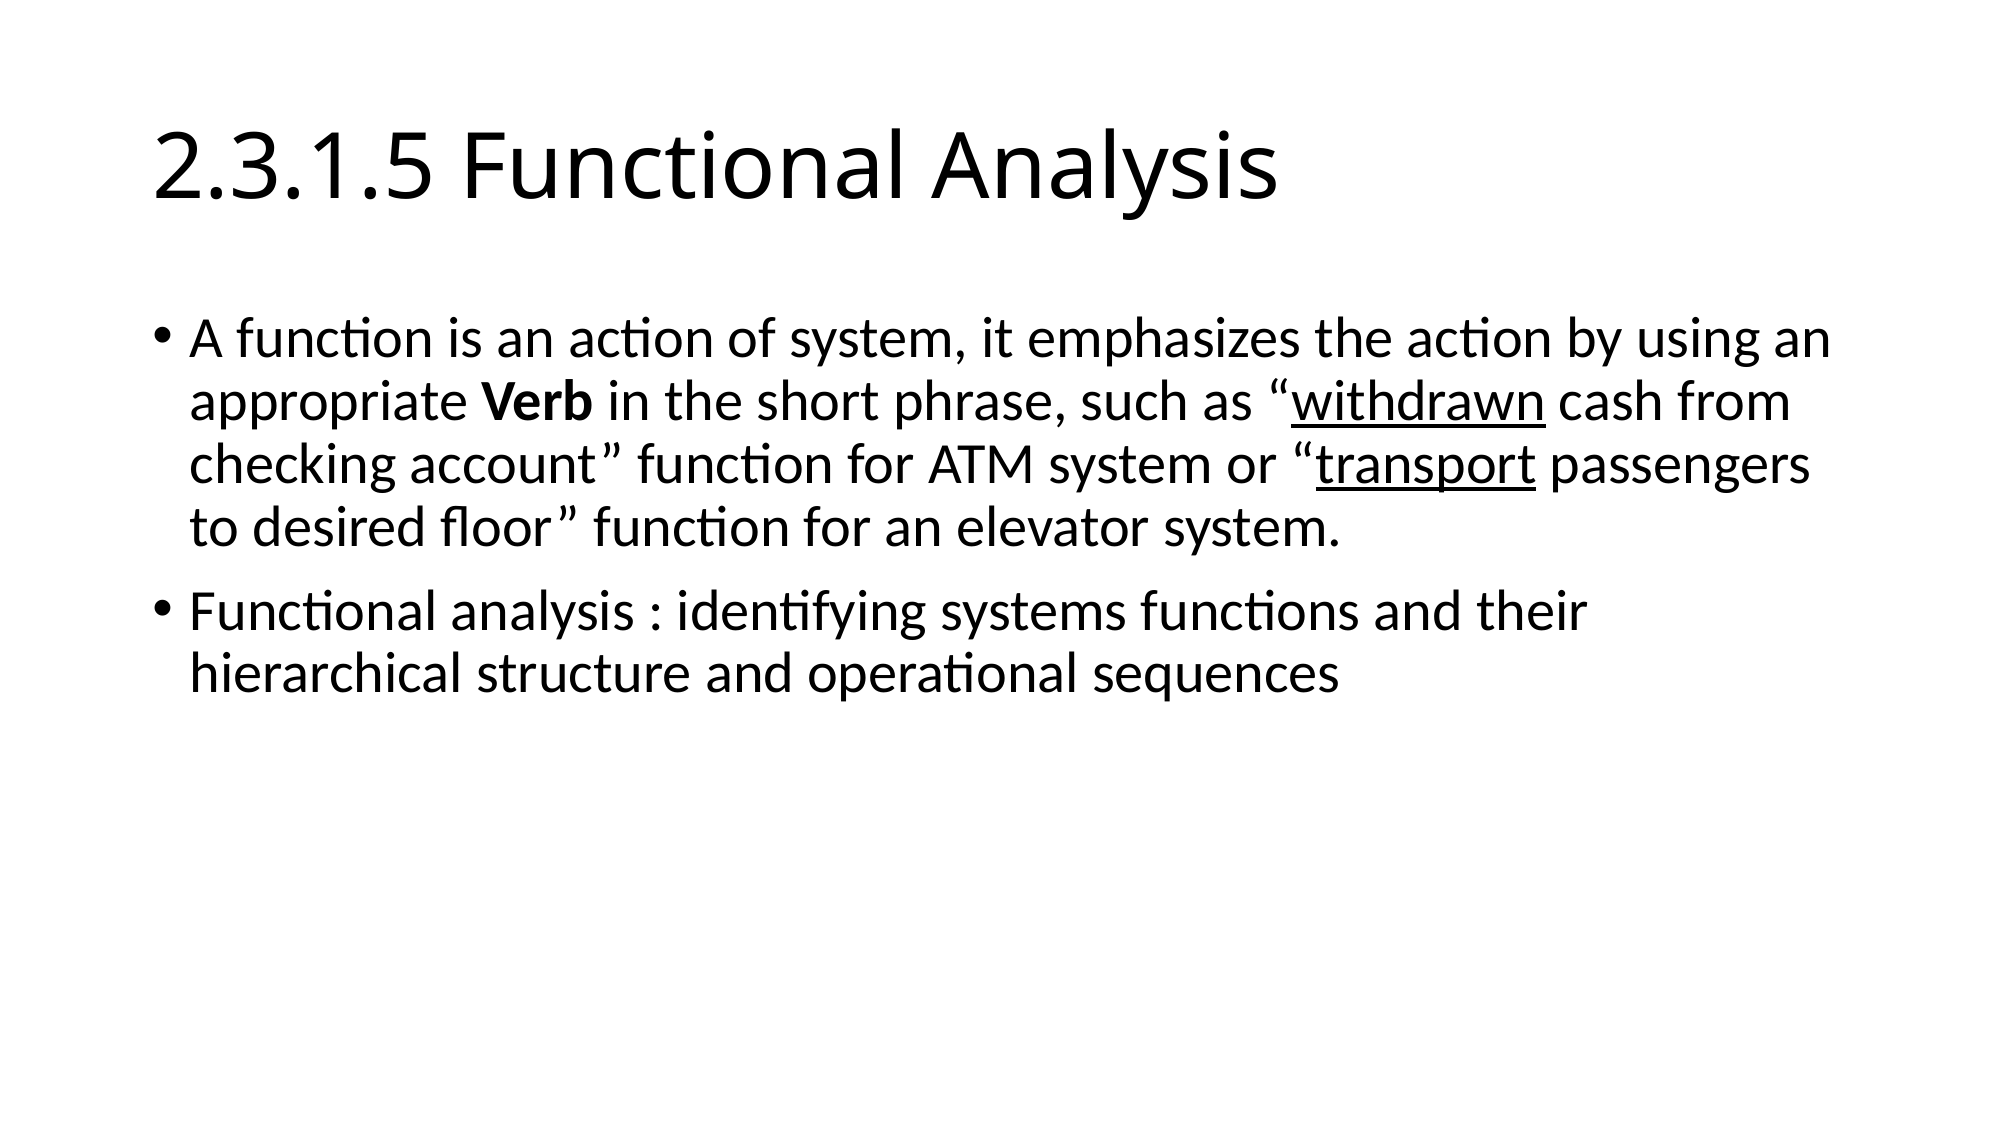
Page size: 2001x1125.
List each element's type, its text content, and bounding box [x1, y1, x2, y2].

list A function is an action of system, it emphasizes the action by using an appropriate Verb in the short phrase, such as “withdrawn cash from checking account” function for ATM system or “transport passengers to desired floor” function for an elevator system. Functional analysis : identifying systems functions and their hierarchical structure and operational sequences [137, 299, 1863, 1014]
title 2.3.1.5 Functional Analysis [137, 59, 1863, 278]
